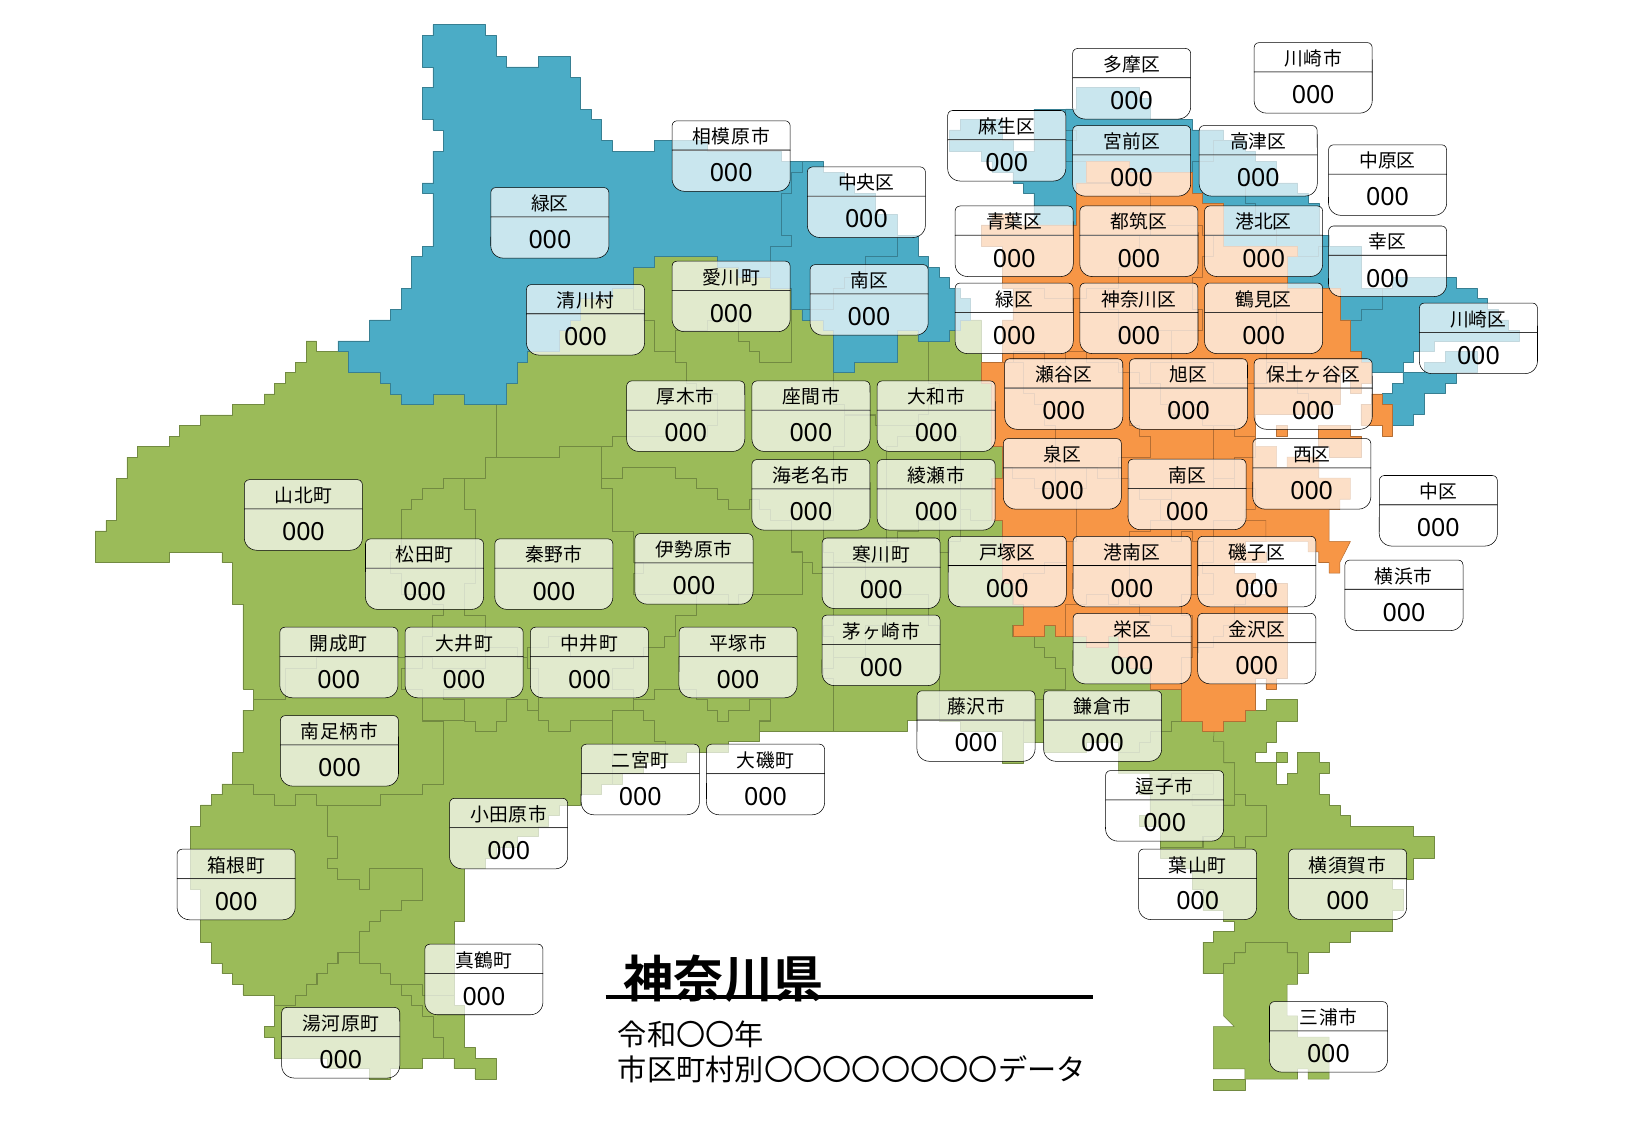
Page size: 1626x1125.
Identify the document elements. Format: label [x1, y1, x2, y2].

text_box [1138, 848, 1257, 920]
text_box [244, 479, 363, 551]
text_box [1252, 438, 1372, 510]
text_box [1419, 302, 1538, 374]
text_box [281, 1007, 401, 1079]
text_box [1197, 614, 1317, 685]
text_box [1127, 458, 1247, 530]
text_box [449, 798, 568, 870]
text_box [916, 690, 1036, 762]
text_box [1105, 770, 1224, 842]
text_box [1072, 615, 1192, 685]
text_box [1269, 1001, 1388, 1073]
text_box [1253, 42, 1373, 114]
text_box [526, 284, 645, 356]
text_box [671, 260, 791, 332]
text_box [706, 744, 825, 816]
text_box [1198, 125, 1318, 197]
text_box [1079, 205, 1199, 277]
text_box [1129, 358, 1248, 430]
text_box [1197, 536, 1317, 608]
text_box [1204, 205, 1323, 277]
text_box [876, 380, 996, 452]
text_box [821, 615, 941, 686]
text_box [280, 715, 399, 787]
text_box [876, 459, 996, 531]
text_box [1072, 125, 1191, 197]
text_box [1253, 358, 1373, 430]
text_box [1079, 282, 1199, 354]
text_box [365, 538, 484, 610]
text_box [954, 205, 1074, 277]
text_box [94, 24, 1520, 1091]
text_box [1204, 282, 1323, 354]
text_box [1288, 848, 1407, 920]
text_box [404, 627, 524, 699]
text_box [1379, 475, 1498, 547]
text_box [1344, 559, 1464, 631]
text_box [1072, 536, 1192, 608]
text_box [751, 380, 871, 452]
text_box [1043, 690, 1162, 762]
text_box [1328, 144, 1447, 216]
text_box [678, 627, 798, 699]
text_box [424, 943, 544, 1016]
text_box [581, 744, 700, 816]
text_box [947, 536, 1067, 608]
text_box [1328, 225, 1447, 297]
text_box [494, 538, 614, 610]
text_box [1072, 48, 1191, 120]
text_box [954, 282, 1074, 354]
text_box [626, 380, 746, 452]
text_box [807, 166, 926, 238]
text_box [671, 120, 791, 192]
text_box [821, 539, 941, 609]
text_box [634, 533, 754, 605]
text_box [490, 187, 610, 259]
text_box [530, 627, 649, 699]
text_box [1004, 358, 1124, 430]
text_box [809, 264, 929, 336]
text_box [947, 110, 1067, 182]
text_box [1003, 438, 1122, 510]
text_box [176, 849, 296, 921]
text_box [279, 627, 399, 699]
text_box [751, 460, 871, 531]
